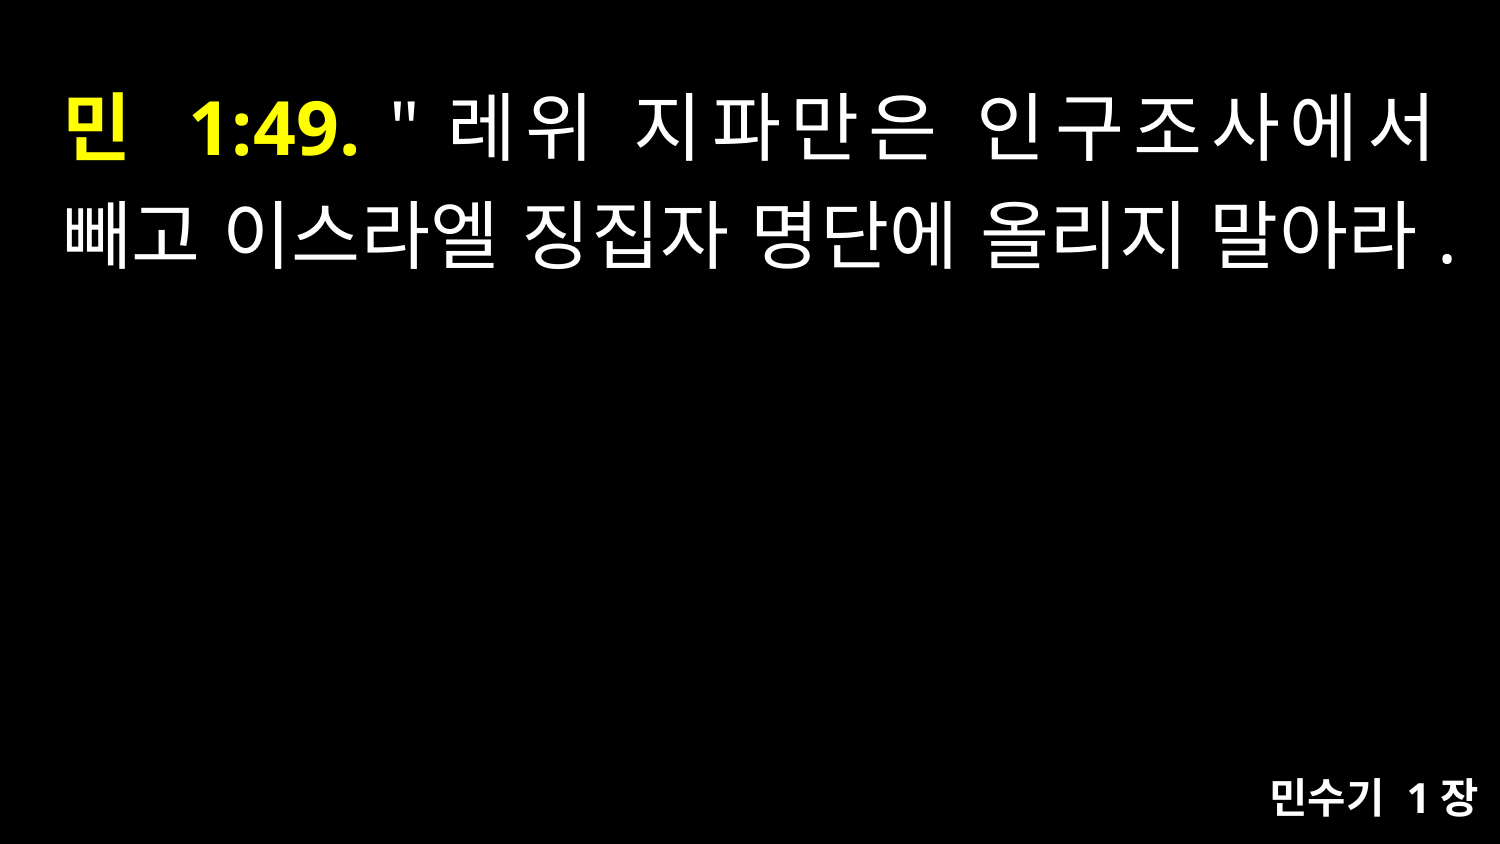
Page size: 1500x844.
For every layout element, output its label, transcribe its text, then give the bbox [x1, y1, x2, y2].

title 민 1:49. "레위 지파만은 인구조사에서 빼고 이스라엘 징집자 명단에 올리지 말아라. [0, 0, 1500, 844]
subtitle 민수기 1장 [916, 770, 1500, 844]
